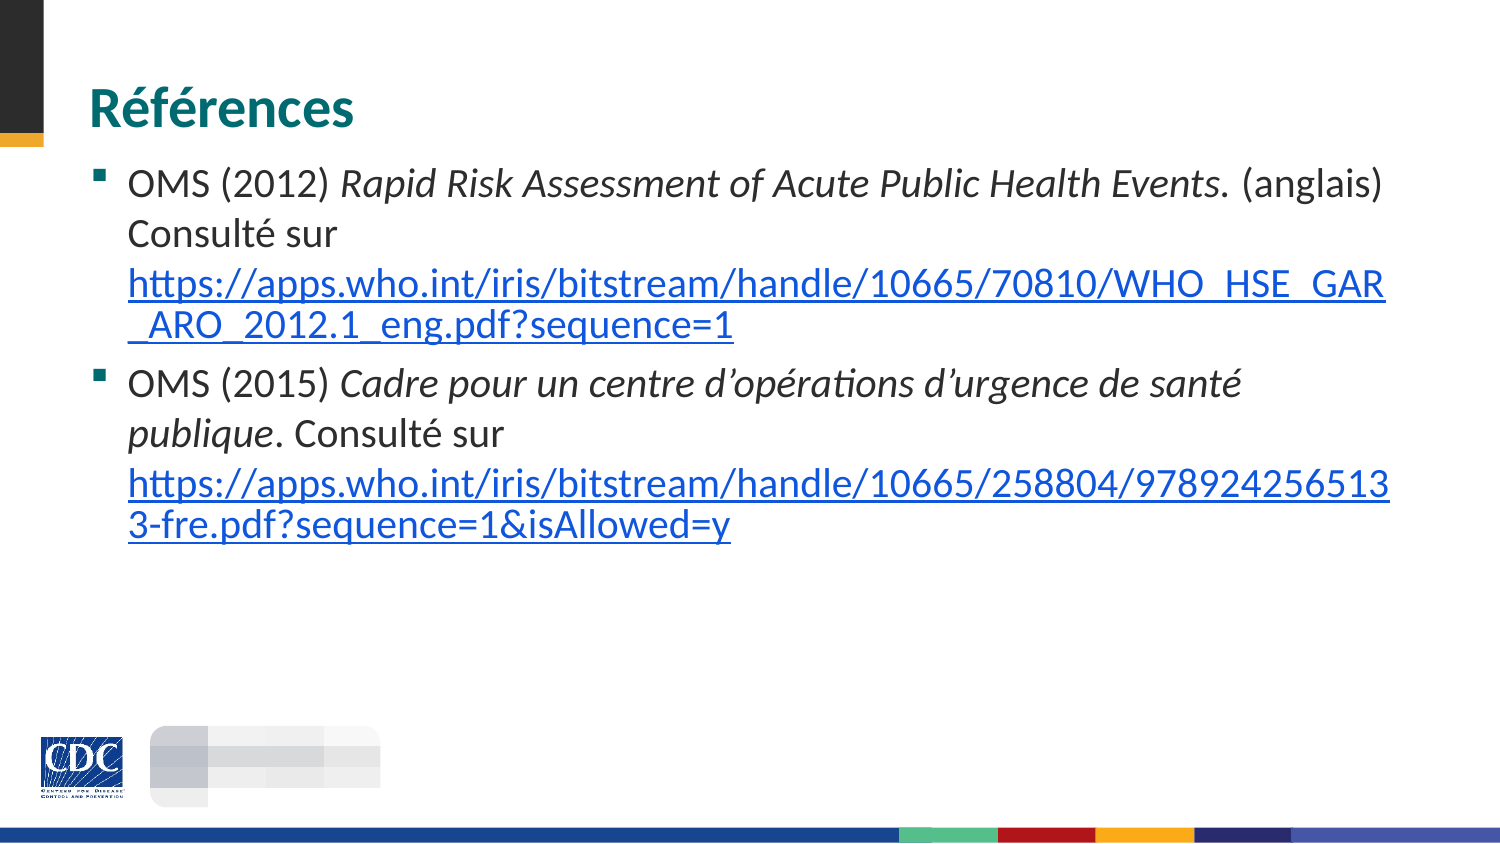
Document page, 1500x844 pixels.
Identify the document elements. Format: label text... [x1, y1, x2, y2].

list OMS (2012) Rapid Risk Assessment of Acute Public Health Events. (anglais) Consulté sur https://apps.who.int/iris/bitstream/handle/10665/70810/WHO_HSE_GAR_ARO_2012.1_eng.pdf?sequence=1 OMS (2015) Cadre pour un centre d’opérations d’urgence de santé publique. Consulté sur https://apps.who.int/iris/bitstream/handle/10665/258804/9789242565133-fre.pdf?sequence=1&isAllowed=y [75, 147, 1414, 696]
title Références [75, 33, 1425, 147]
picture [41, 737, 125, 798]
